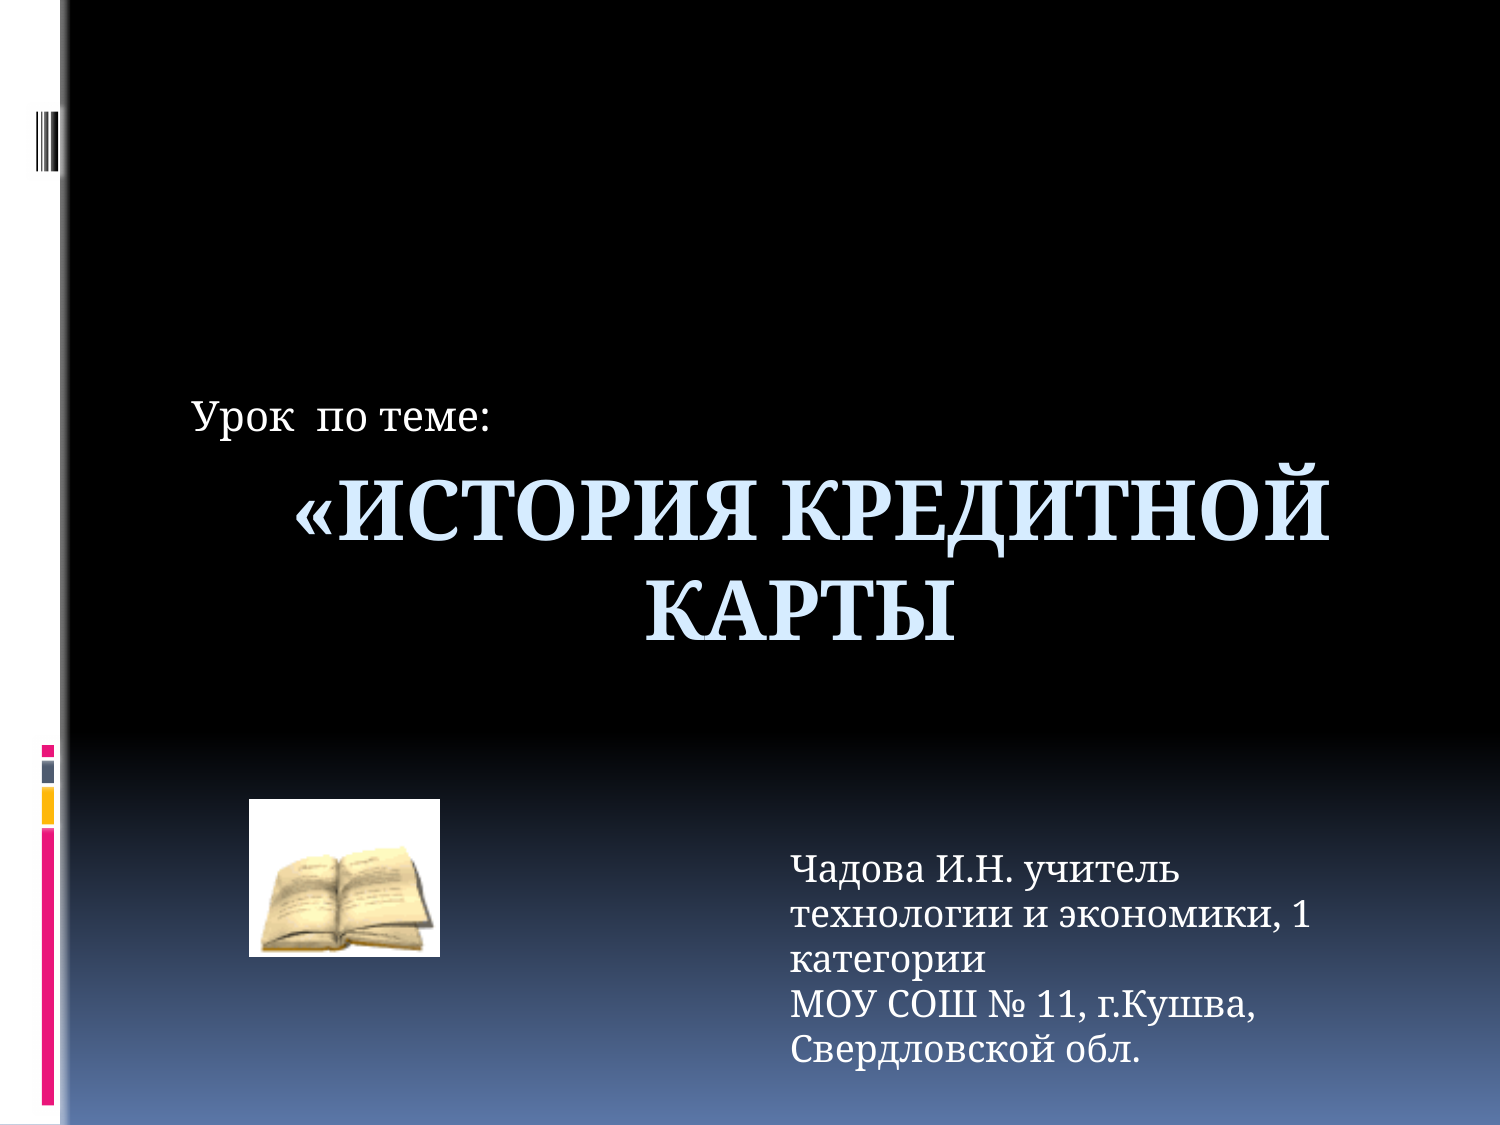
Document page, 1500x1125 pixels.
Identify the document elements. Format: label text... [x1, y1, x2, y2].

subtitle Урок по теме: [174, 200, 1450, 448]
picture [249, 799, 440, 957]
title «История кредитной карты [174, 450, 1450, 774]
text_box Чадова И.Н. учитель технологии и экономики, 1 категории МОУ СОШ № 11, г.Кушва, Свердловской обл. [774, 837, 1400, 1078]
